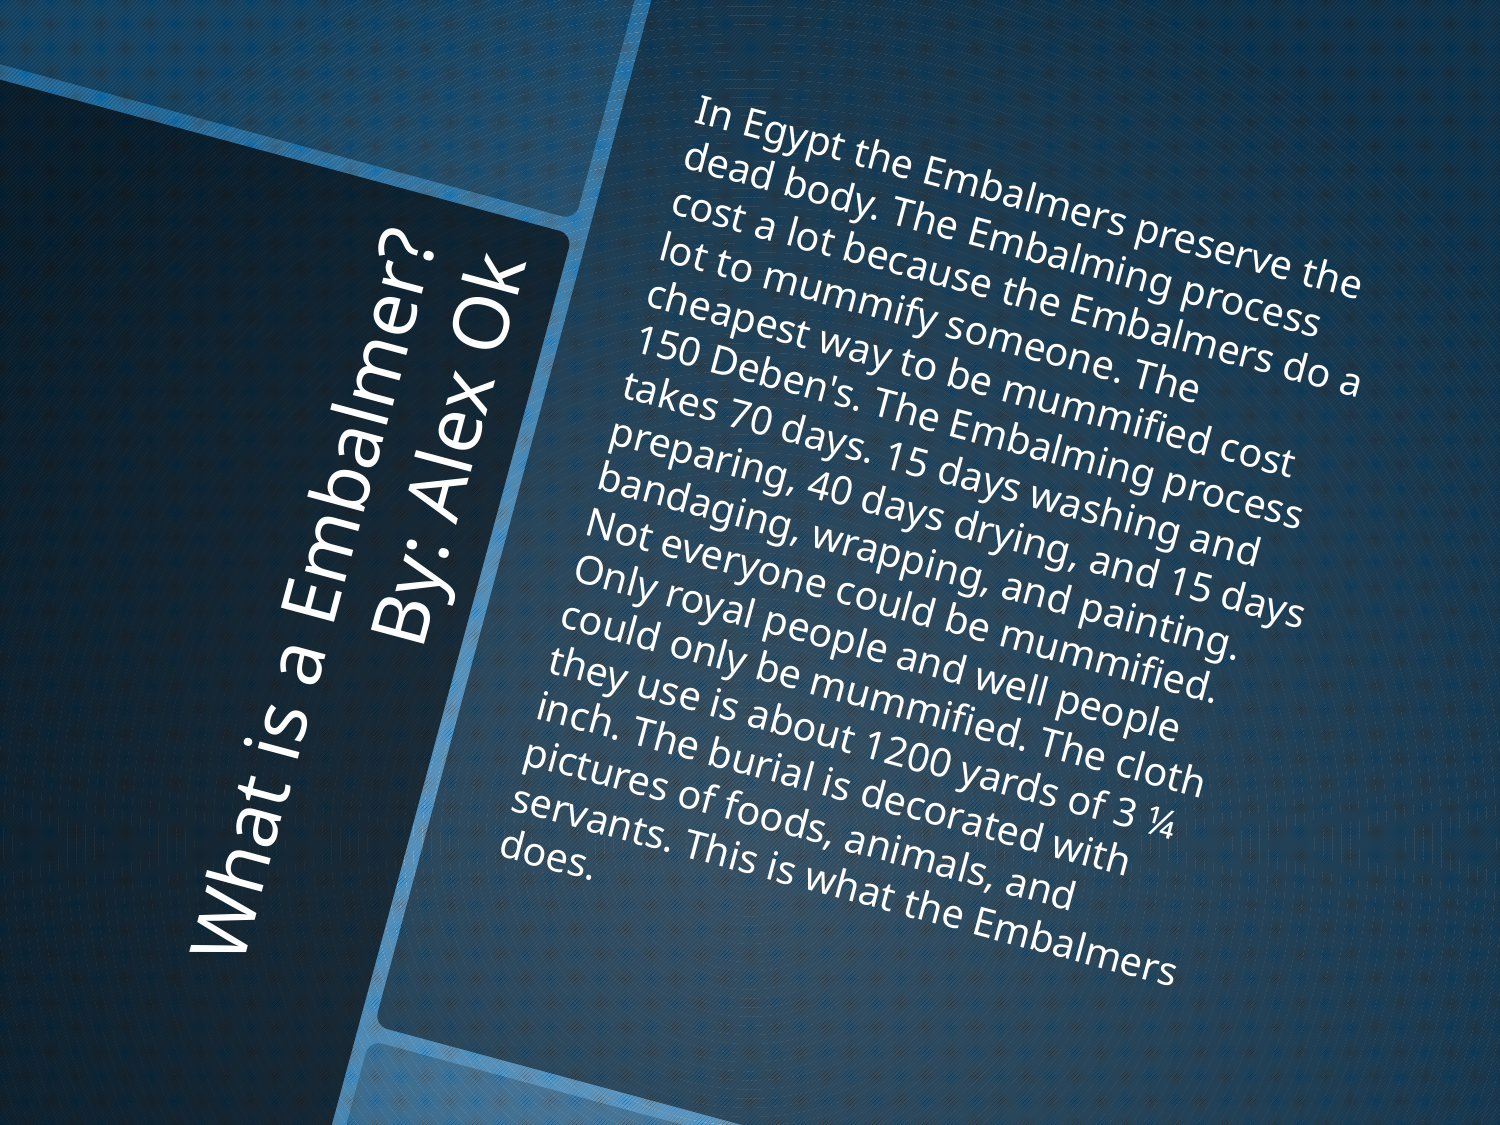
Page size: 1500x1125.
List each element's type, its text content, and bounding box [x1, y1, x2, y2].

title What is a Embalmer? By: Alex Ok [69, 181, 554, 1056]
list In Egypt the Embalmers preserve the dead body. The Embalming process cost a lot because the Embalmers do a lot to mummify someone. The cheapest way to be mummified cost 150 Deben's. The Embalming process takes 70 days. 15 days washing and preparing, 40 days drying, and 15 days bandaging, wrapping, and painting. Not everyone could be mummified. Only royal people and well people could only be mummified. The cloth they use is about 1200 yards of 3 ¼ inch. The burial is decorated with pictures of foods, animals, and servants. This is what the Embalmers does. [475, 72, 1430, 1076]
